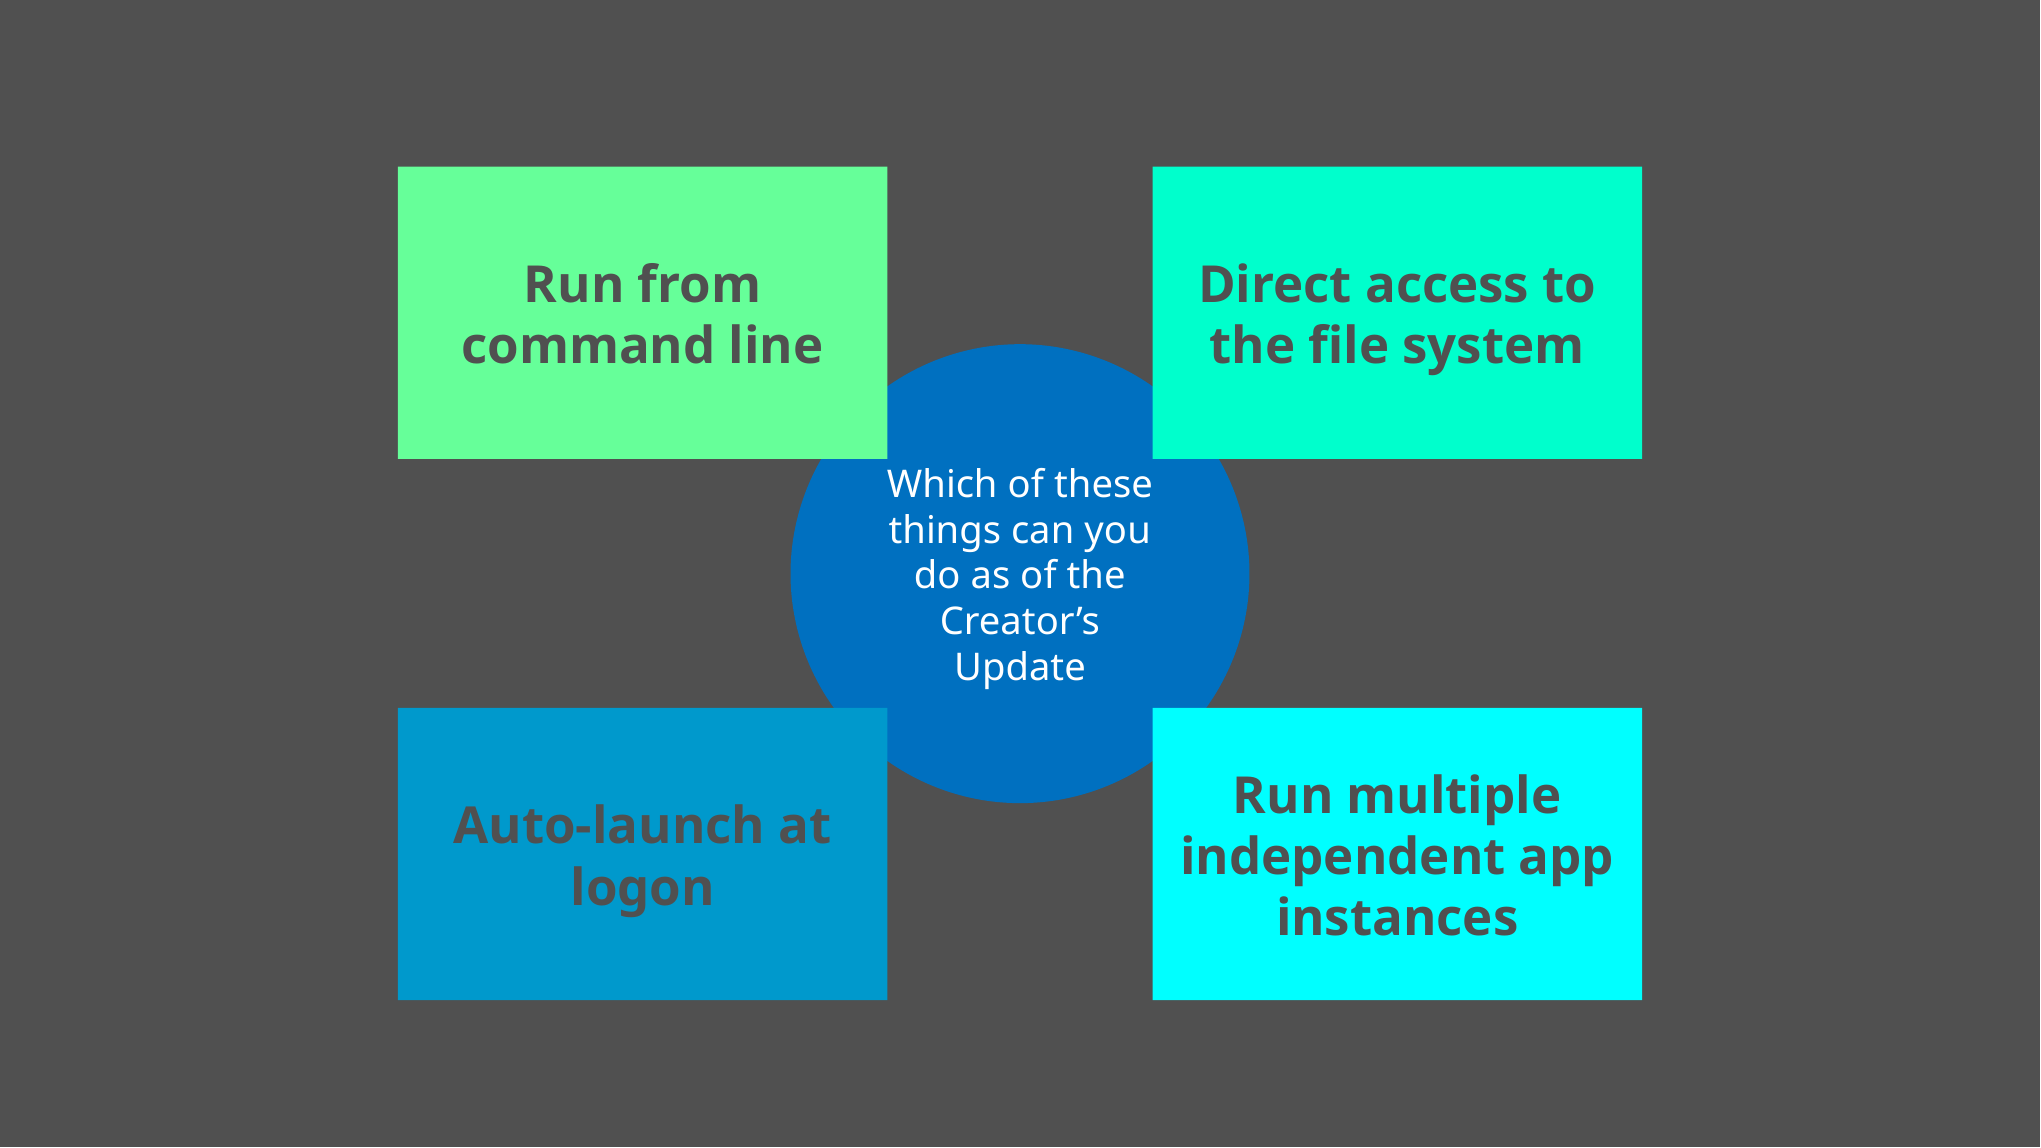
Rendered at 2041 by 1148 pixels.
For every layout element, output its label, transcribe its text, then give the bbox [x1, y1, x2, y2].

text_box Run from command line [397, 166, 888, 460]
text_box Auto-launch at logon [397, 707, 888, 1001]
text_box Which of these things can you do as of the Creator’s Update [789, 343, 1251, 804]
text_box Run multiple independent app instances [1152, 707, 1643, 1001]
text_box Direct access to the file system [1152, 166, 1643, 460]
